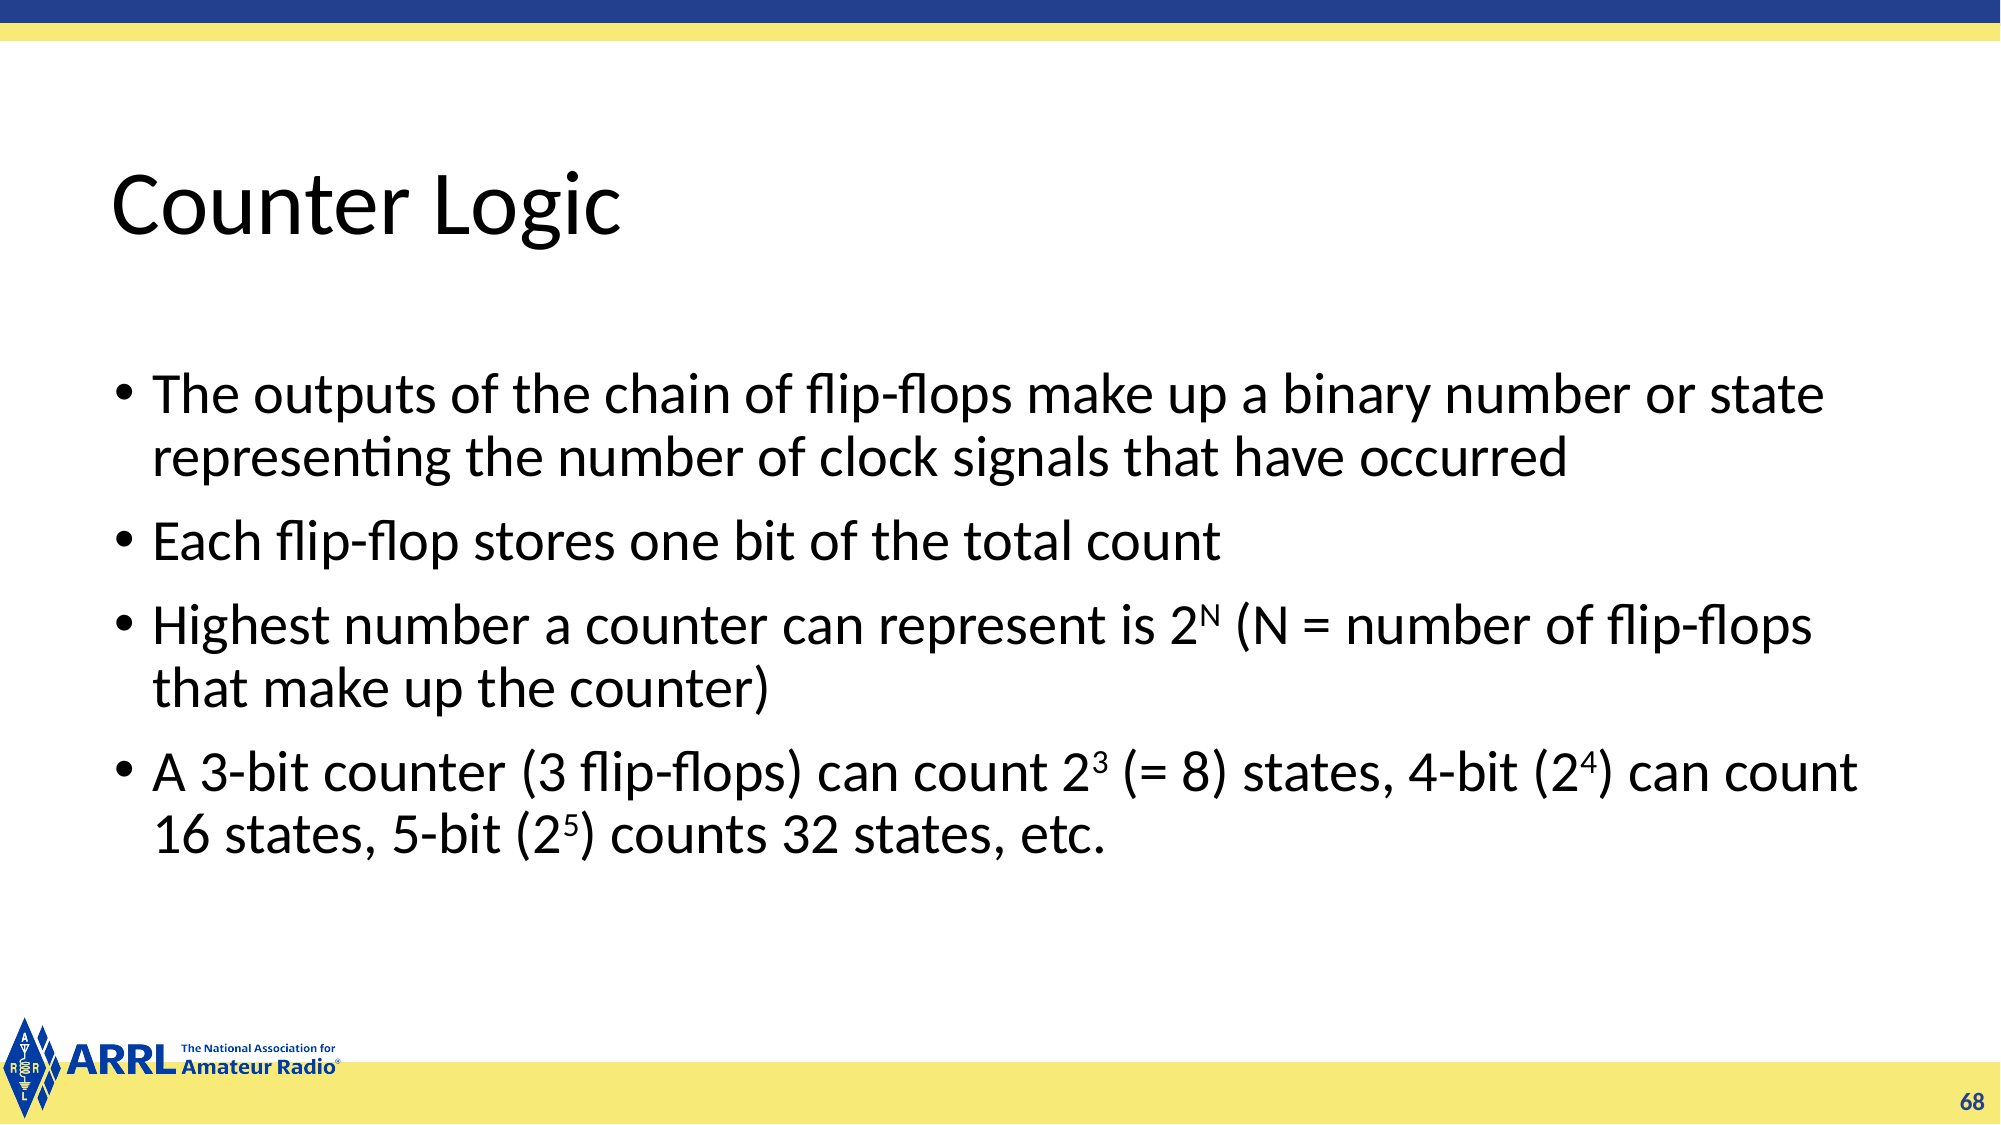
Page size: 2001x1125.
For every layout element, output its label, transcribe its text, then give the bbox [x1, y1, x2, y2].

list The outputs of the chain of flip-flops make up a binary number or state representing the number of clock signals that have occurred Each flip-flop stores one bit of the total count Highest number a counter can represent is 2N (N = number of flip-flops that make up the counter) A 3-bit counter (3 flip-flops) can count 23 (= 8) states, 4-bit (24) can count 16 states, 5-bit (25) counts 32 states, etc. [99, 355, 1900, 1075]
title Counter Logic [96, 148, 1897, 356]
picture [1, 1015, 342, 1121]
